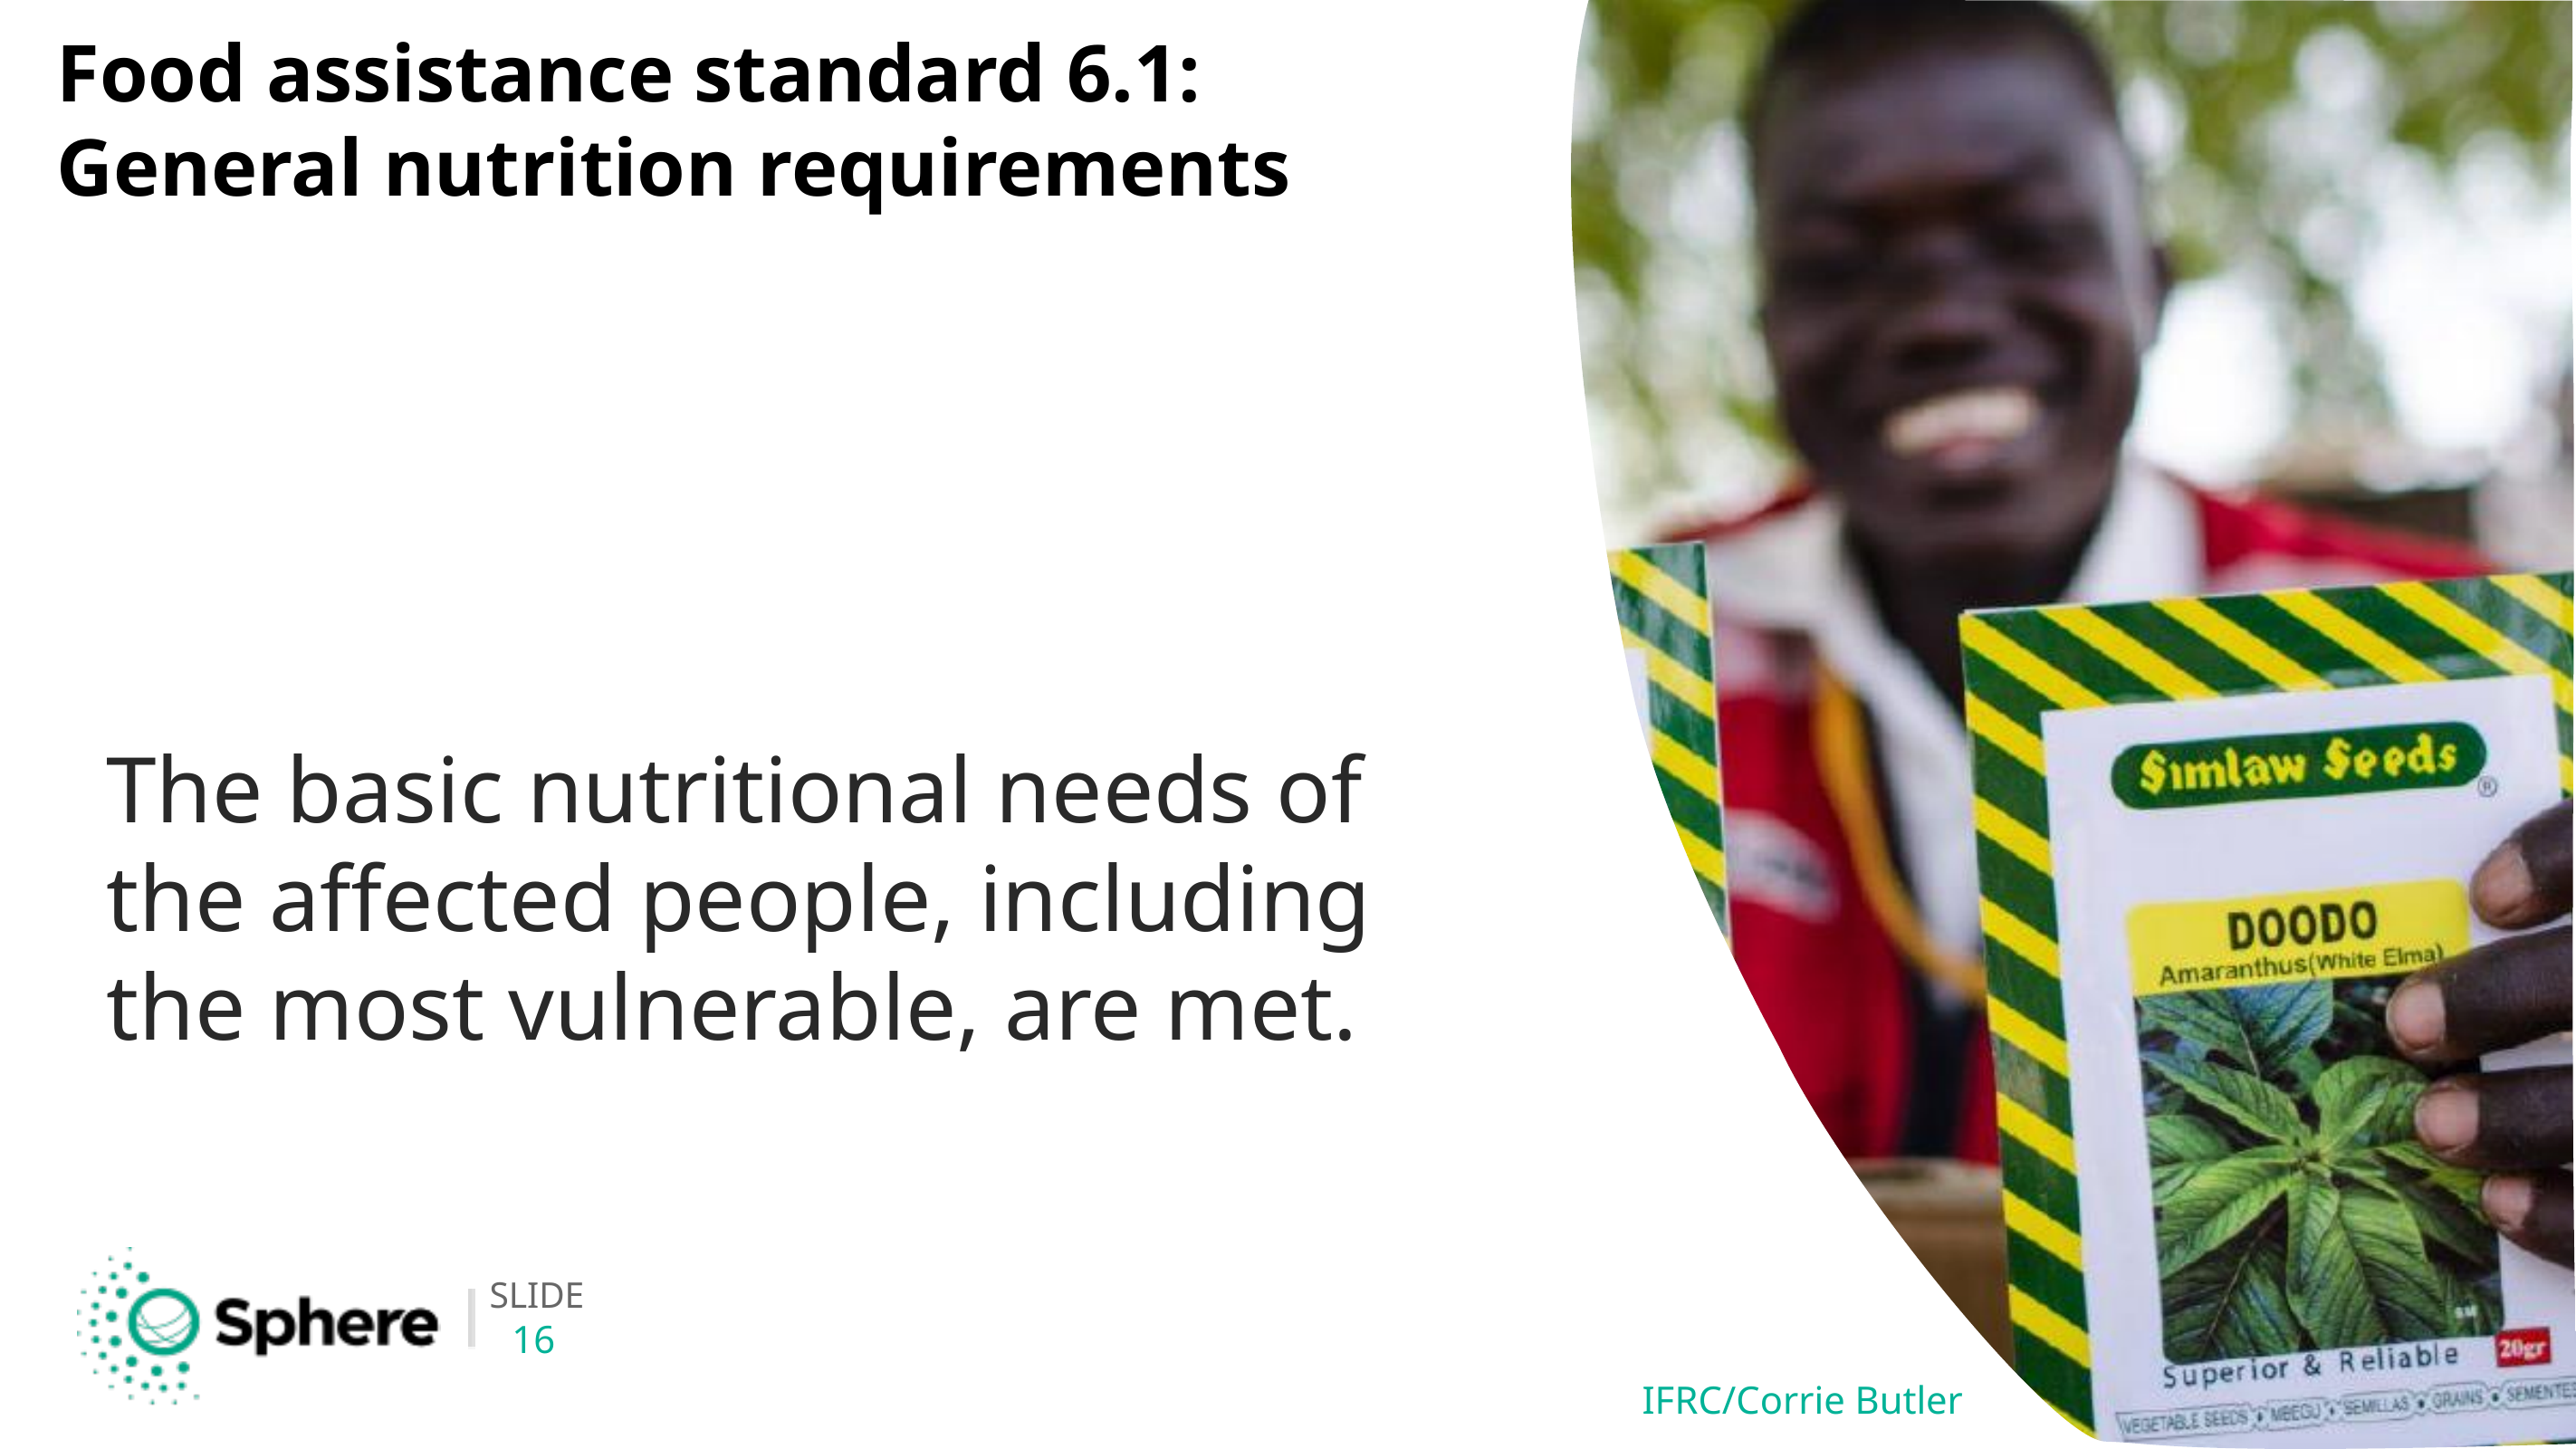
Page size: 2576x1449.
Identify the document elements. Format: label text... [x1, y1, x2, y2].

picture [468, 1289, 479, 1349]
slide_number 16 [503, 1307, 568, 1369]
picture [77, 1247, 441, 1407]
title Food assistance standard 6.1: General nutrition requirements [48, 14, 1307, 312]
list The basic nutritional needs of the affected people, including the most vulnerable, are met. [98, 724, 1440, 1208]
picture [1570, 0, 2576, 1449]
